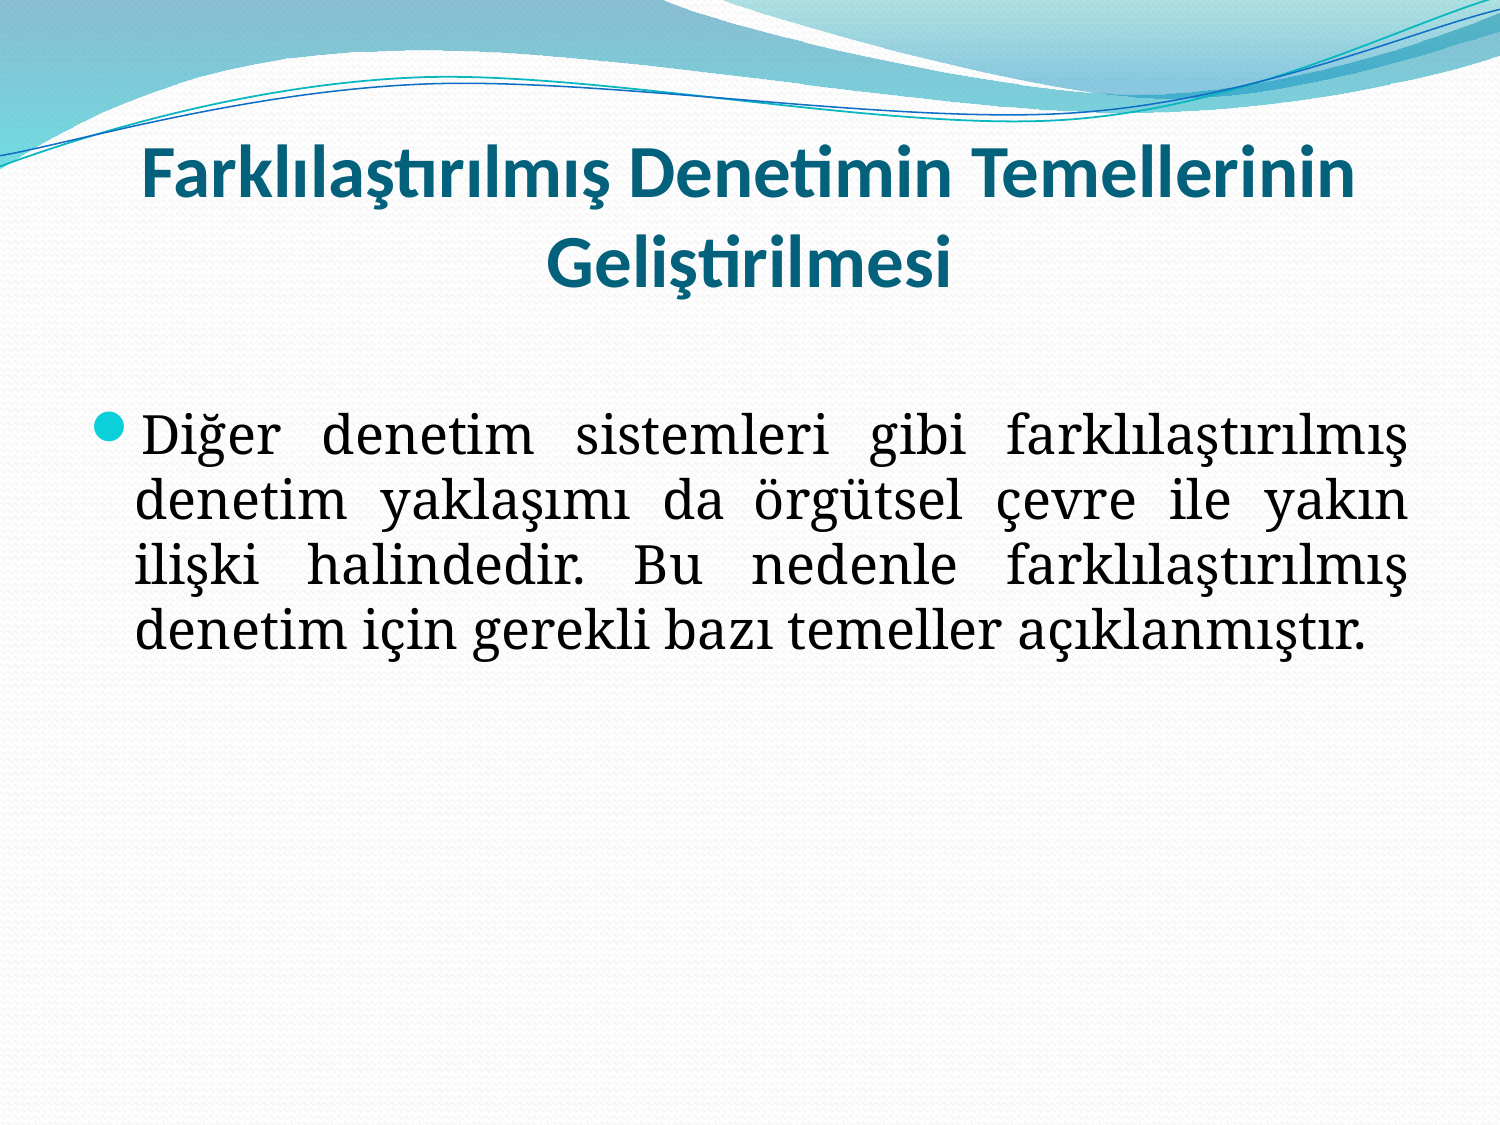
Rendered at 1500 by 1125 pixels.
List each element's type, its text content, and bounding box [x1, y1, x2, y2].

title Farklılaştırılmış Denetimin Temellerinin Geliştirilmesi [75, 115, 1425, 303]
list Diğer denetim sistemleri gibi farklılaştırılmış denetim yaklaşımı da örgütsel çevre ile yakın ilişki halindedir. Bu nedenle farklılaştırılmış denetim için gerekli bazı temeller açıklanmıştır. [75, 317, 1425, 1038]
